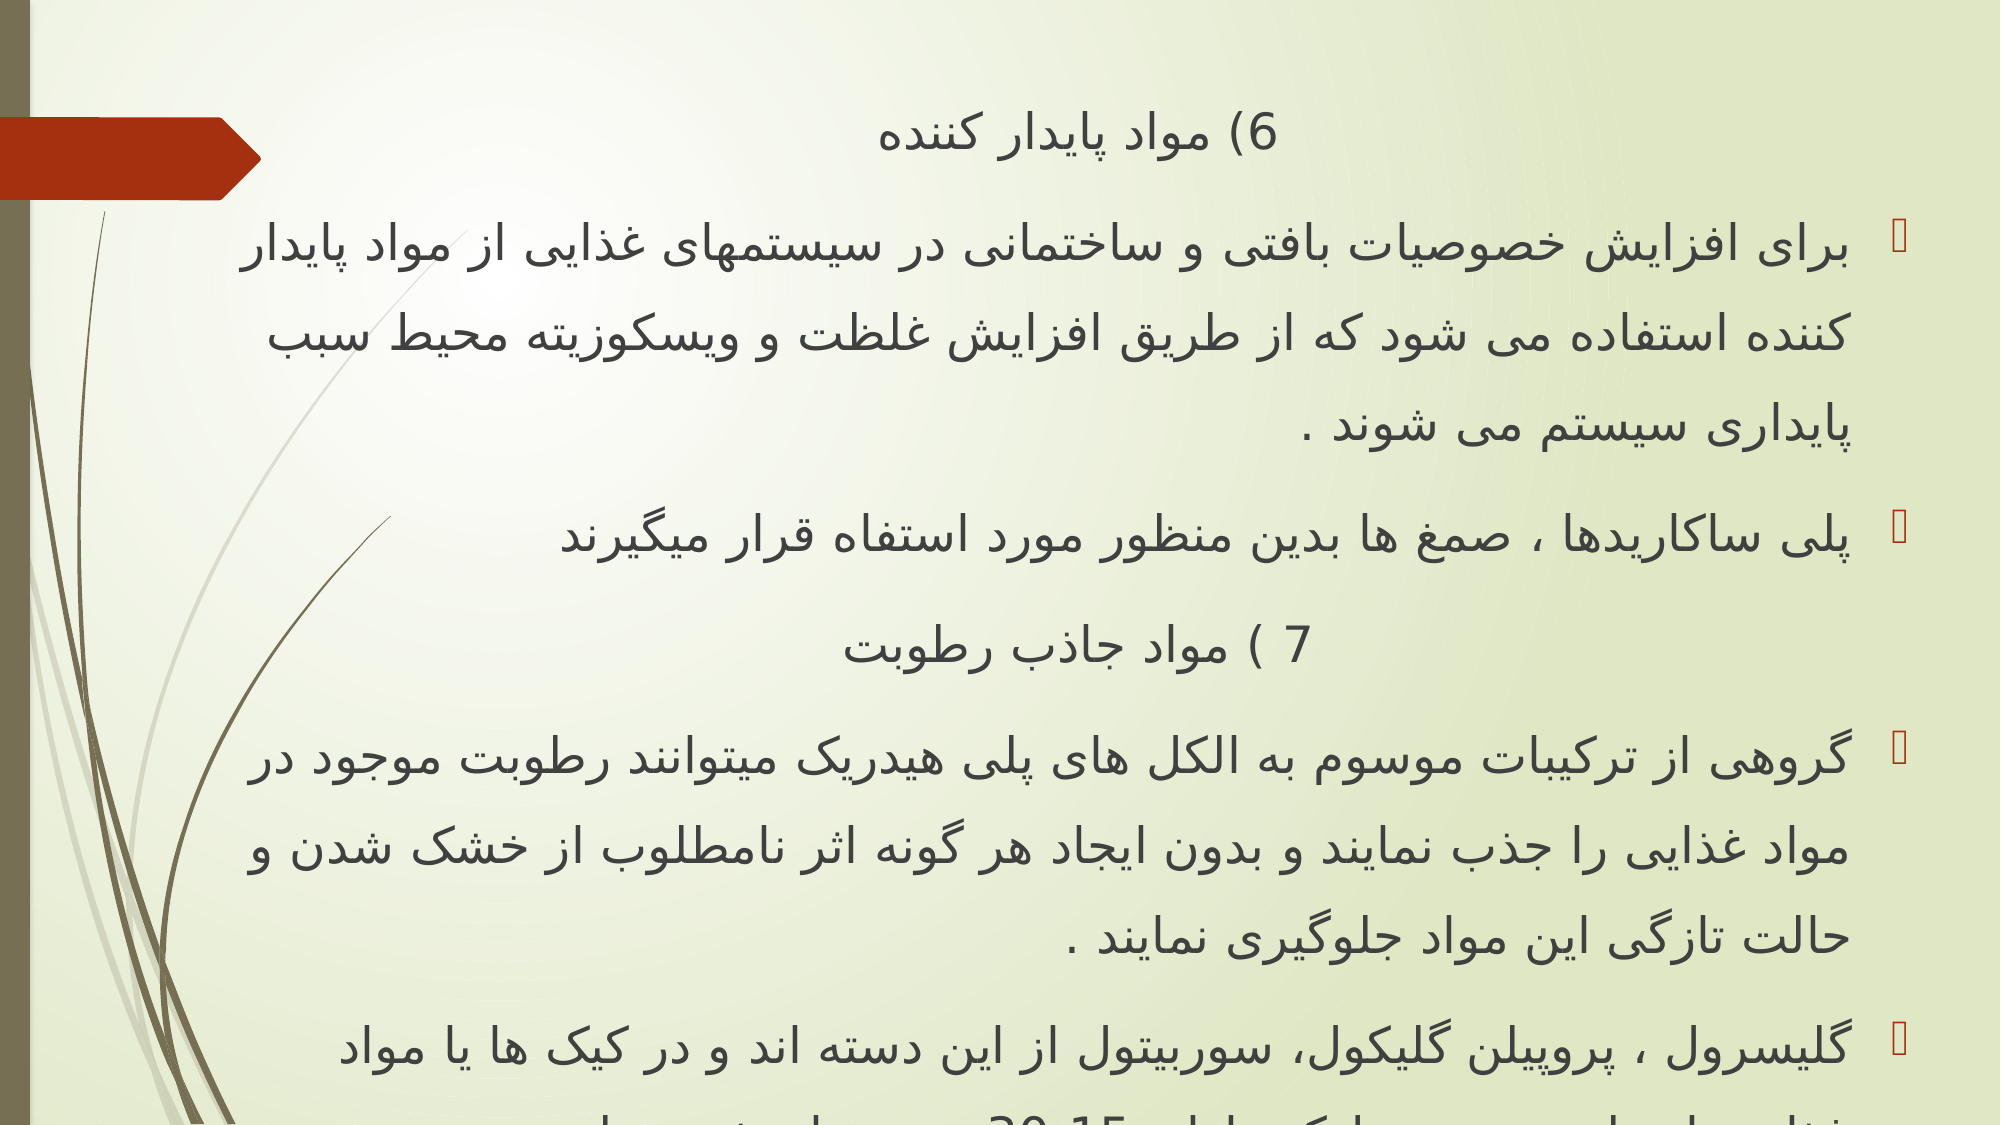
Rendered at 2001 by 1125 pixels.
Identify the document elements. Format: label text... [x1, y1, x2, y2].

list 6) مواد پایدار کننده برای افزایش خصوصیات بافتی و ساختمانی در سیستمهای غذایی از مواد پایدار کننده استفاده می شود که از طریق افزایش غلظت و ویسکوزیته محیط سبب پایداری سیستم می شوند . پلی ساکاریدها ، صمغ ها بدین منظور مورد استفاه قرار میگیرند 7 ) مواد جاذب رطوبت گروهی از ترکیبات موسوم به الکل های پلی هیدریک میتوانند رطوبت موجود در مواد غذایی را جذب نمایند و بدون ایجاد هر گونه اثر نامطلوب از خشک شدن و حالت تازگی این مواد جلوگیری نمایند . گلیسرول ، پروپیلن گلیکول، سوربیتول از این دسته اند و در کیک ها یا مواد غذایی با رطوبت متوسط که دارای 15-30 درصد یا بیشتر رطوبت هستند مورد استفاده قرار میگیرند . [216, 62, 1925, 1078]
